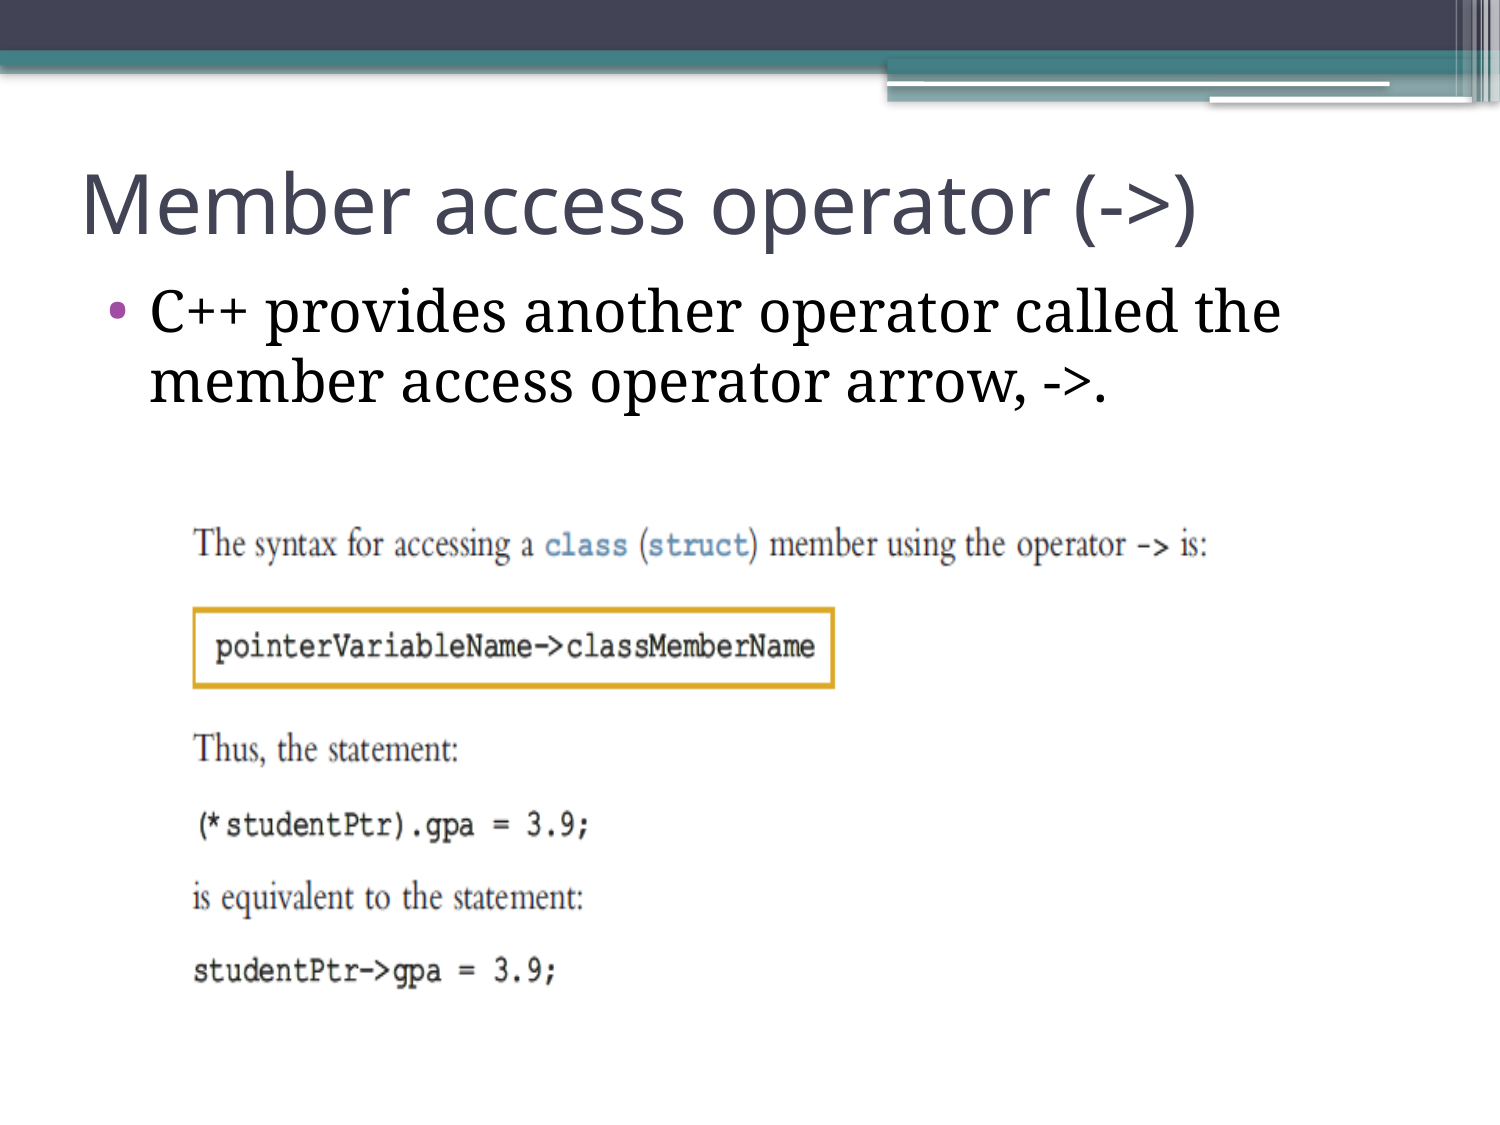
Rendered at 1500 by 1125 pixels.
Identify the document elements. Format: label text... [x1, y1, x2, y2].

title Member access operator (->) [64, 113, 1415, 289]
list C++ provides another operator called the member access operator arrow, ->. [75, 267, 1425, 1079]
picture [170, 514, 1323, 1012]
